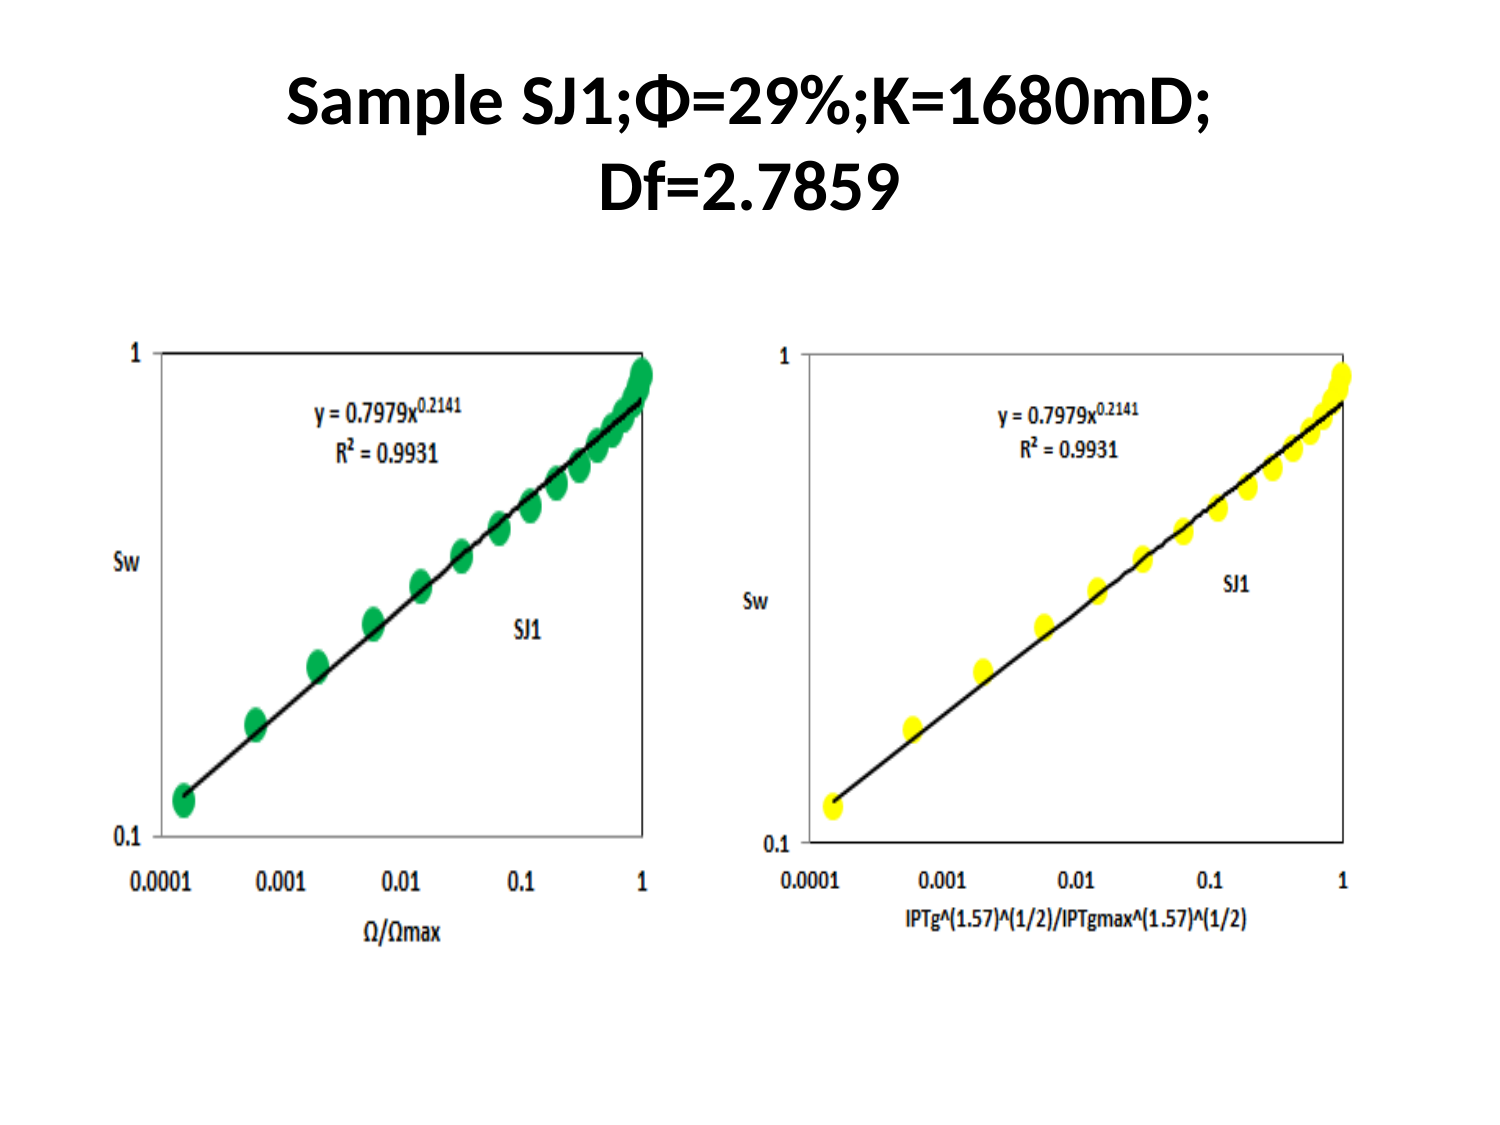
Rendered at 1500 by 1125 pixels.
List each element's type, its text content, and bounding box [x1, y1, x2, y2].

title Sample SJ1;Φ=29%;K=1680mD; Df=2.7859 [75, 45, 1425, 233]
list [737, 324, 1488, 938]
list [49, 237, 743, 1001]
